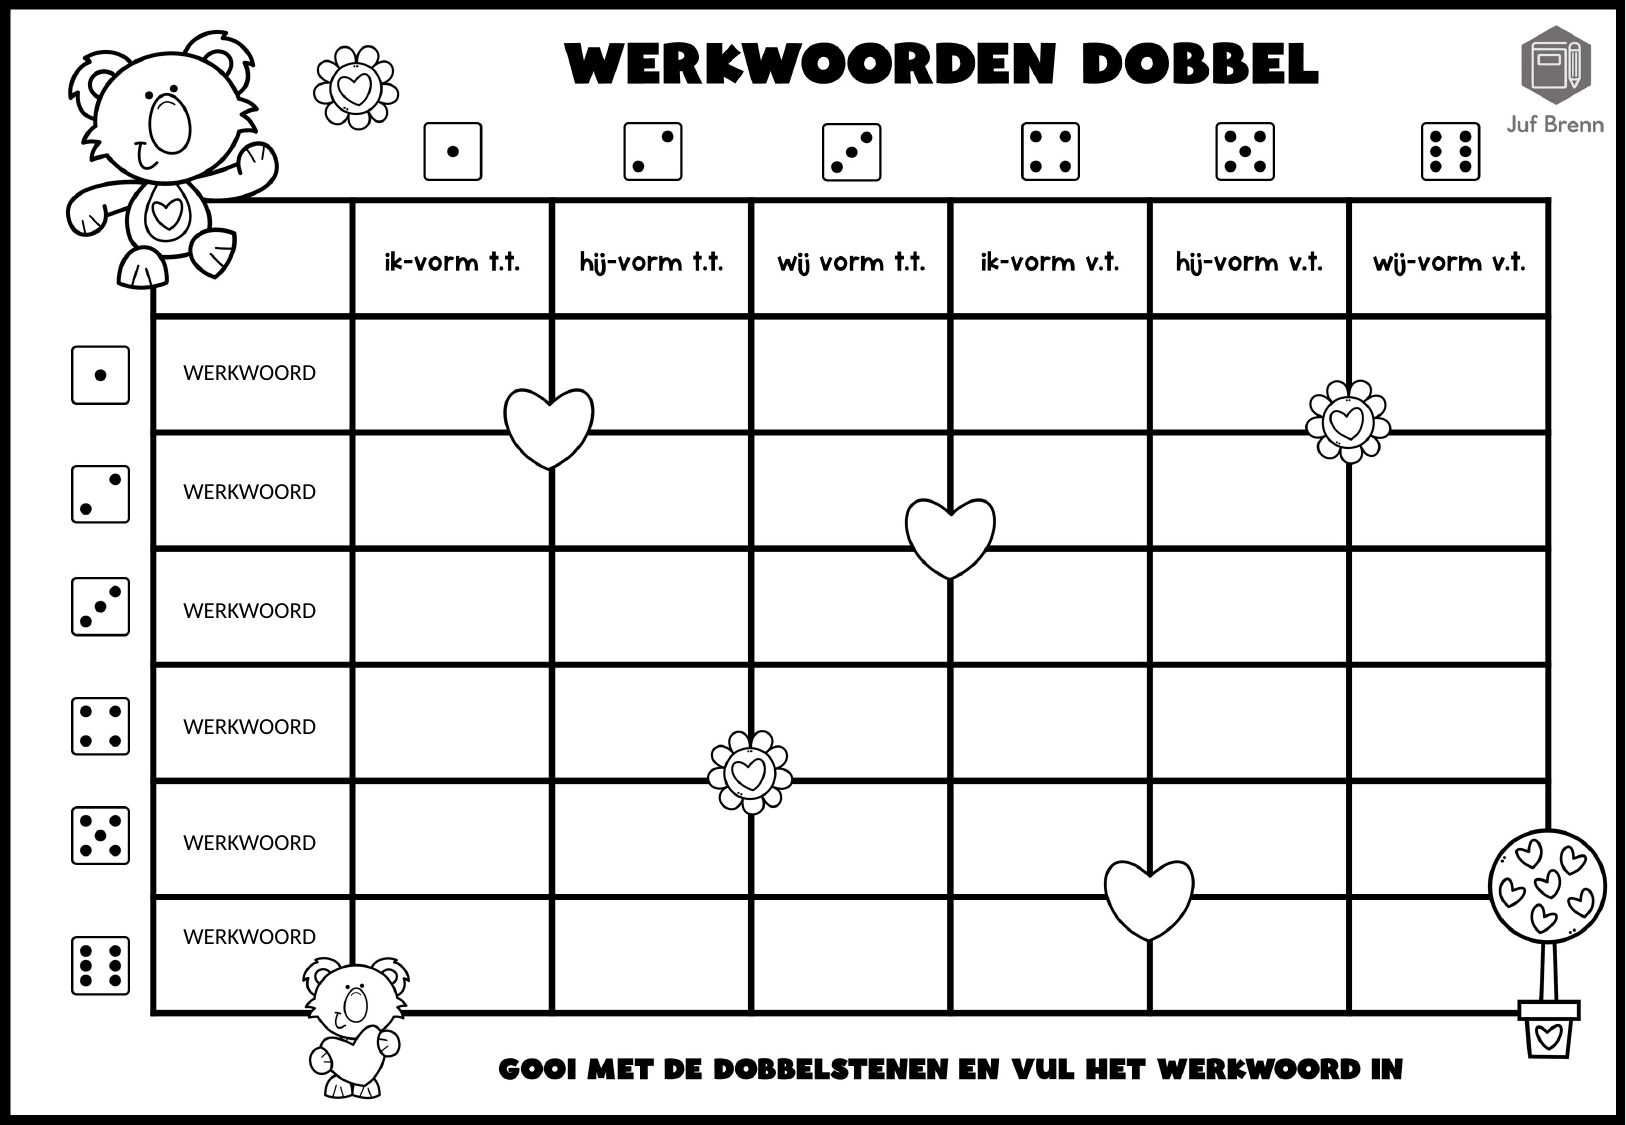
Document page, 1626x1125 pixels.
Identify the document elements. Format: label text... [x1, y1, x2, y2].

text_box WERKWOORD [166, 469, 334, 512]
text_box WERKWOORD [166, 704, 334, 747]
text_box WERKWOORD [166, 914, 334, 957]
text_box WERKWOORD [166, 350, 334, 393]
picture [0, 0, 1626, 1125]
text_box WERKWOORD [166, 819, 334, 863]
text_box WERKWOORD [166, 588, 334, 631]
